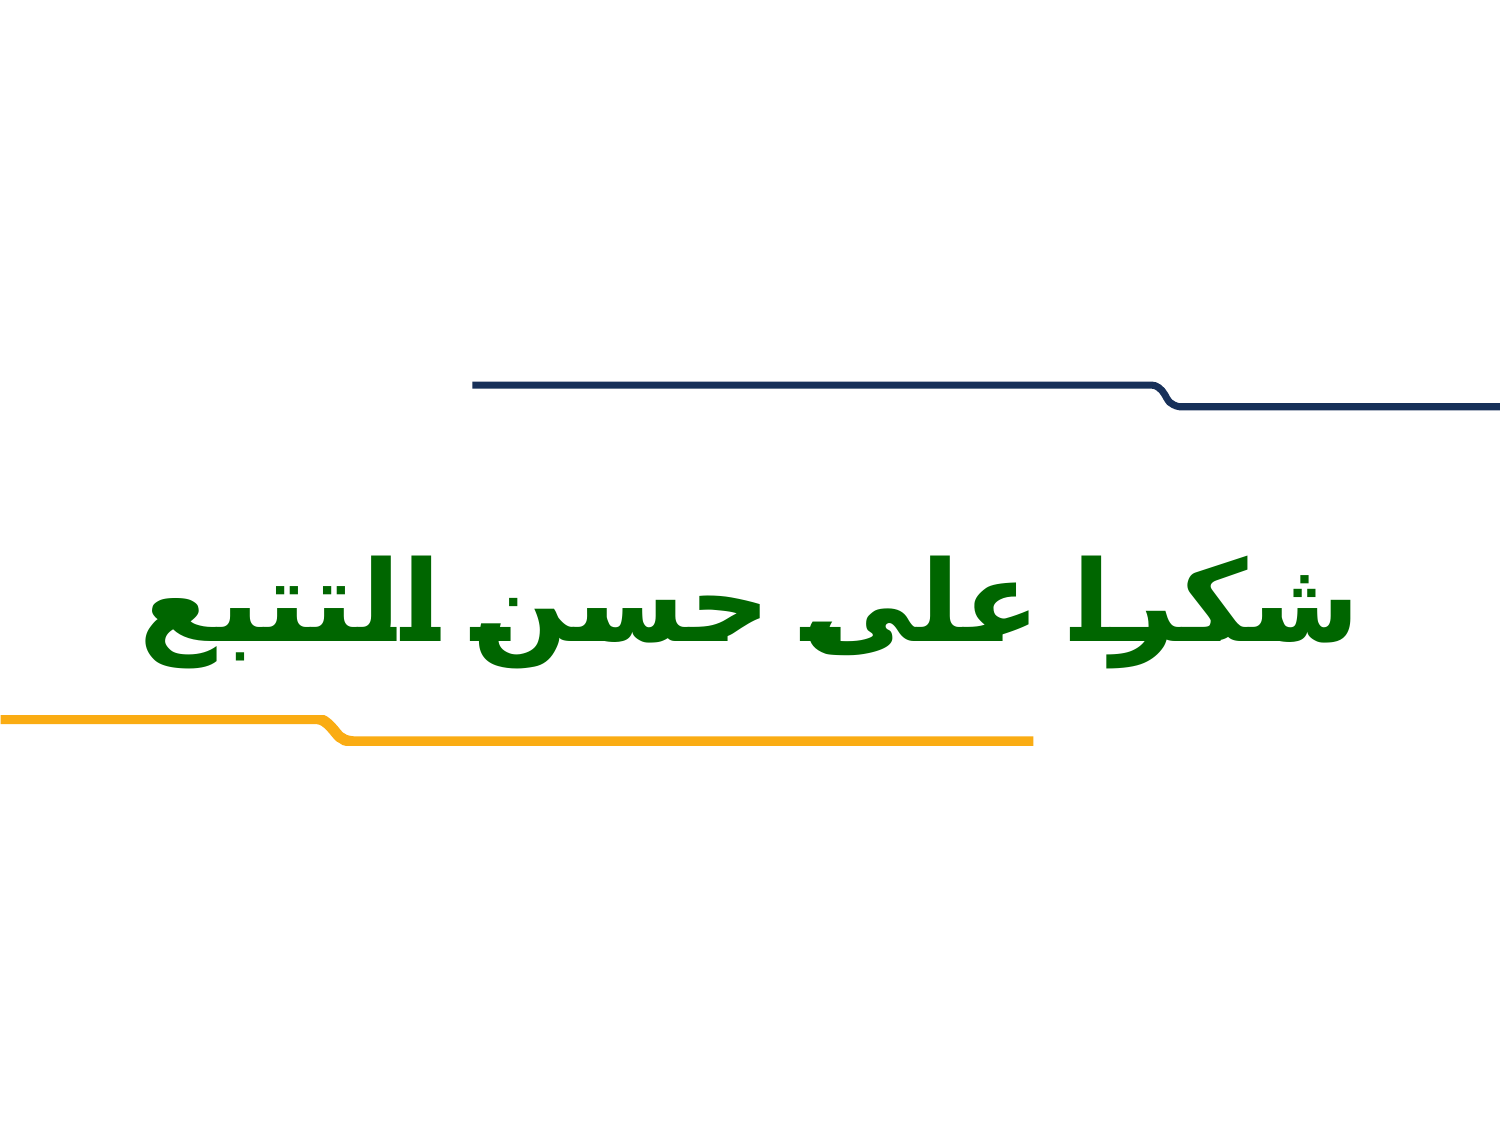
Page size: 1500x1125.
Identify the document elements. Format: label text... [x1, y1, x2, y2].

list شكرا على حسن التتبع [0, 433, 1500, 692]
